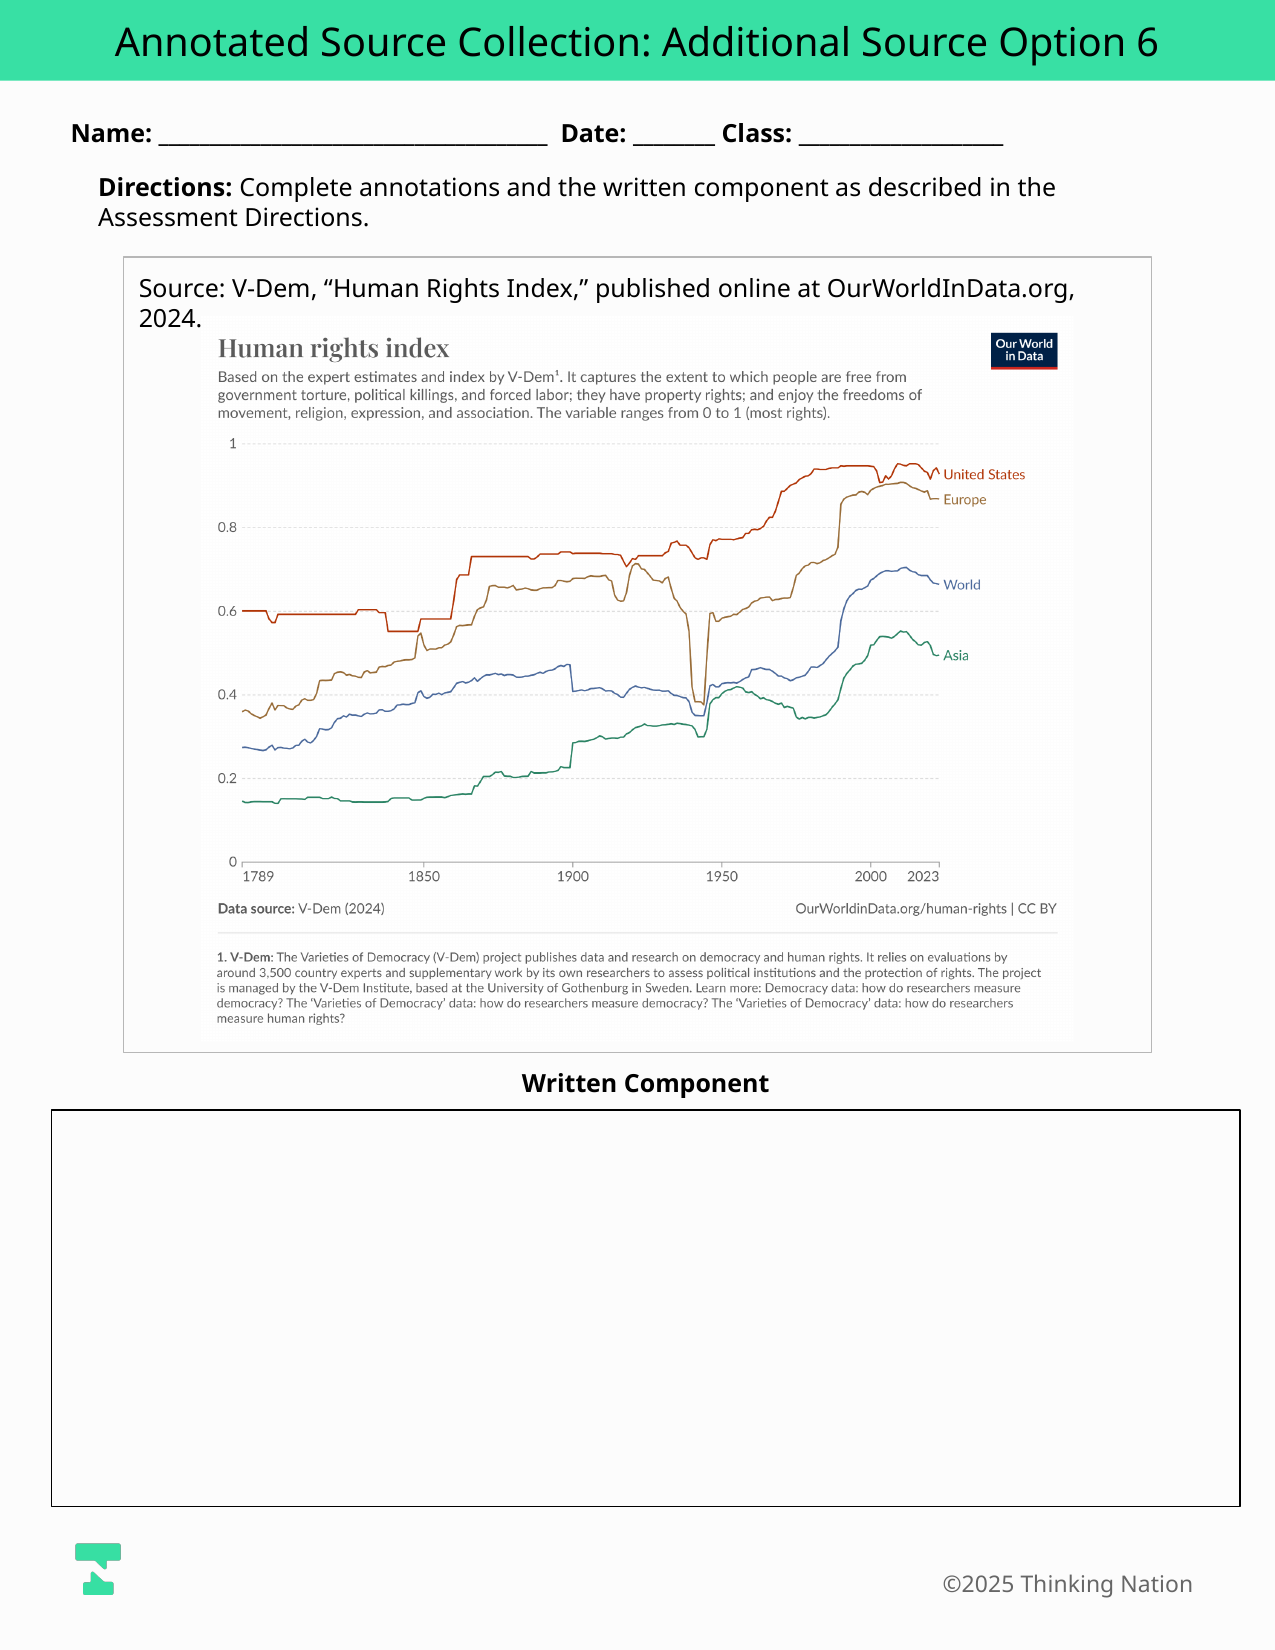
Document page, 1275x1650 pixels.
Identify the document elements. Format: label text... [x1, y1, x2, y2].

picture [200, 315, 1074, 1042]
text_box Annotated Source Collection: Additional Source Option 6 [0, 0, 1275, 81]
text_box ©2025 Thinking Nation [907, 1553, 1210, 1605]
text_box [51, 1112, 1240, 1507]
picture [62, 1533, 134, 1605]
text_box Name: ______________________________________ Date: ________ Class: ____________________ [55, 102, 1223, 162]
text_box Source: V-Dem, “Human Rights Index,” published online at OurWorldInData.org, 2024. [123, 257, 1152, 1052]
text_box Directions: Complete annotations and the written component as described in the Assessment Directions. [83, 162, 1209, 247]
text_box Written Component [51, 1052, 1240, 1112]
